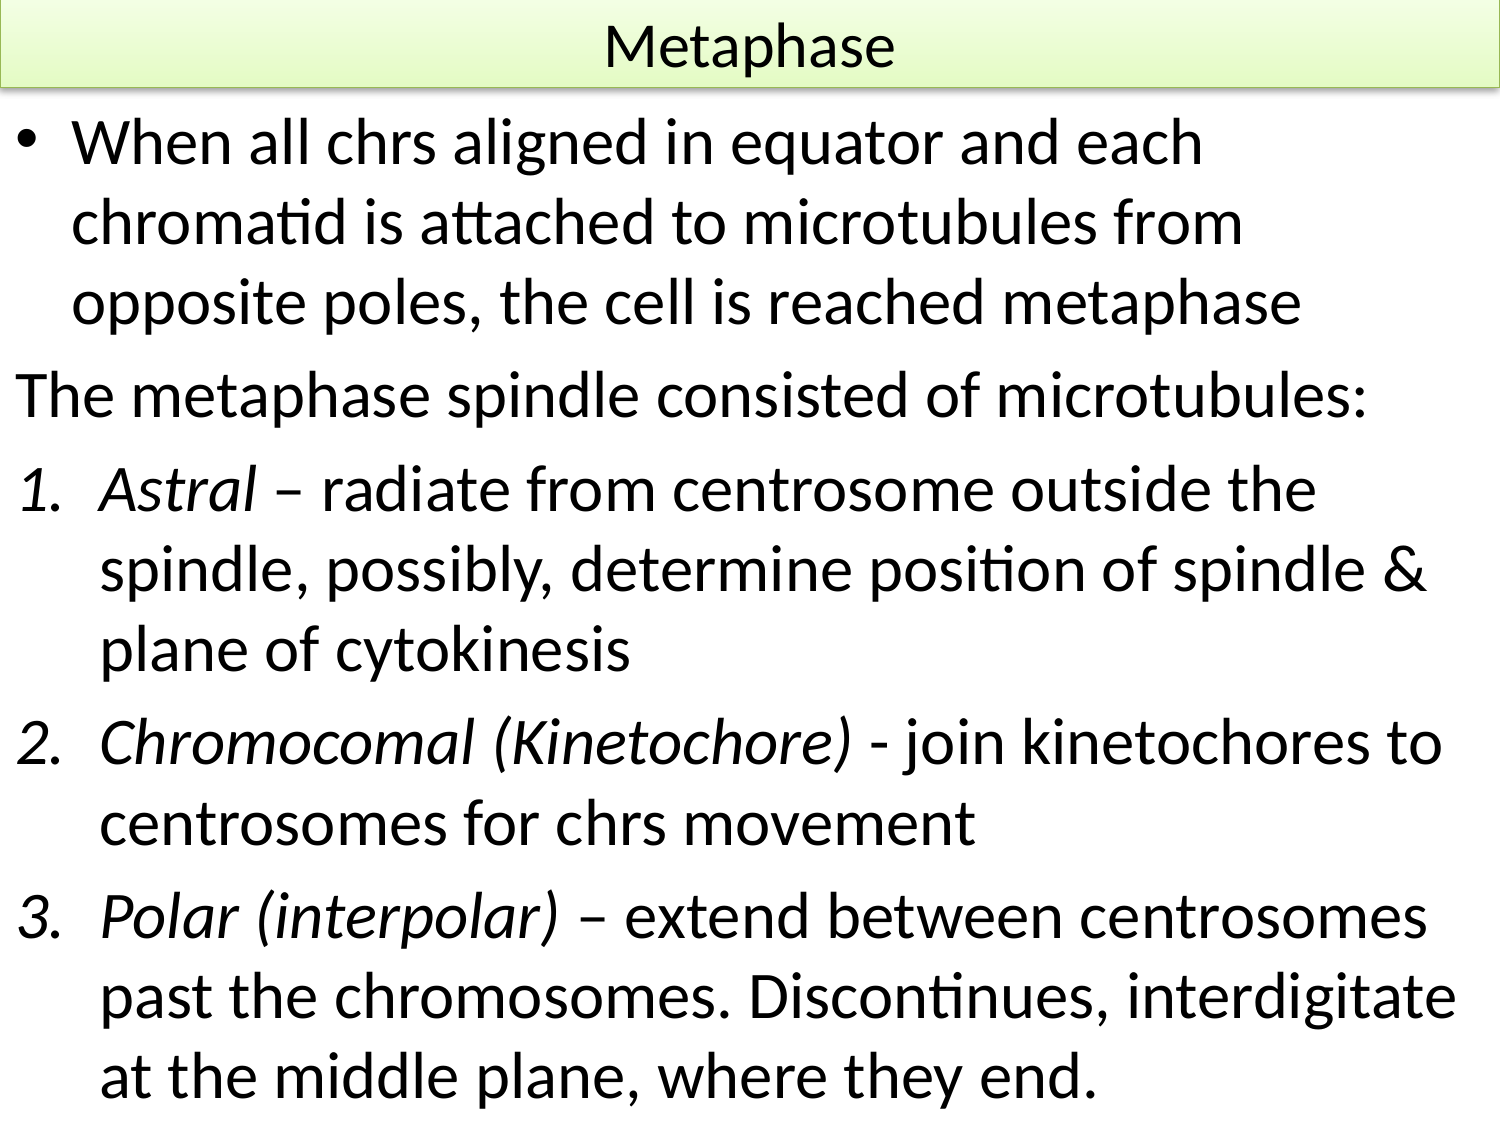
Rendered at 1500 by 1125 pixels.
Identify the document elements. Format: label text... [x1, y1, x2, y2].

list When all chrs aligned in equator and each chromatid is attached to microtubules from opposite poles, the cell is reached metaphase The metaphase spindle consisted of microtubules: Astral – radiate from centrosome outside the spindle, possibly, determine position of spindle & plane of cytokinesis Chromocomal (Kinetochore) - join kinetochores to centrosomes for chrs movement Polar (interpolar) – extend between centrosomes past the chromosomes. Discontinues, interdigitate at the middle plane, where they end. [0, 90, 1500, 1125]
title Metaphase [0, 0, 1500, 88]
